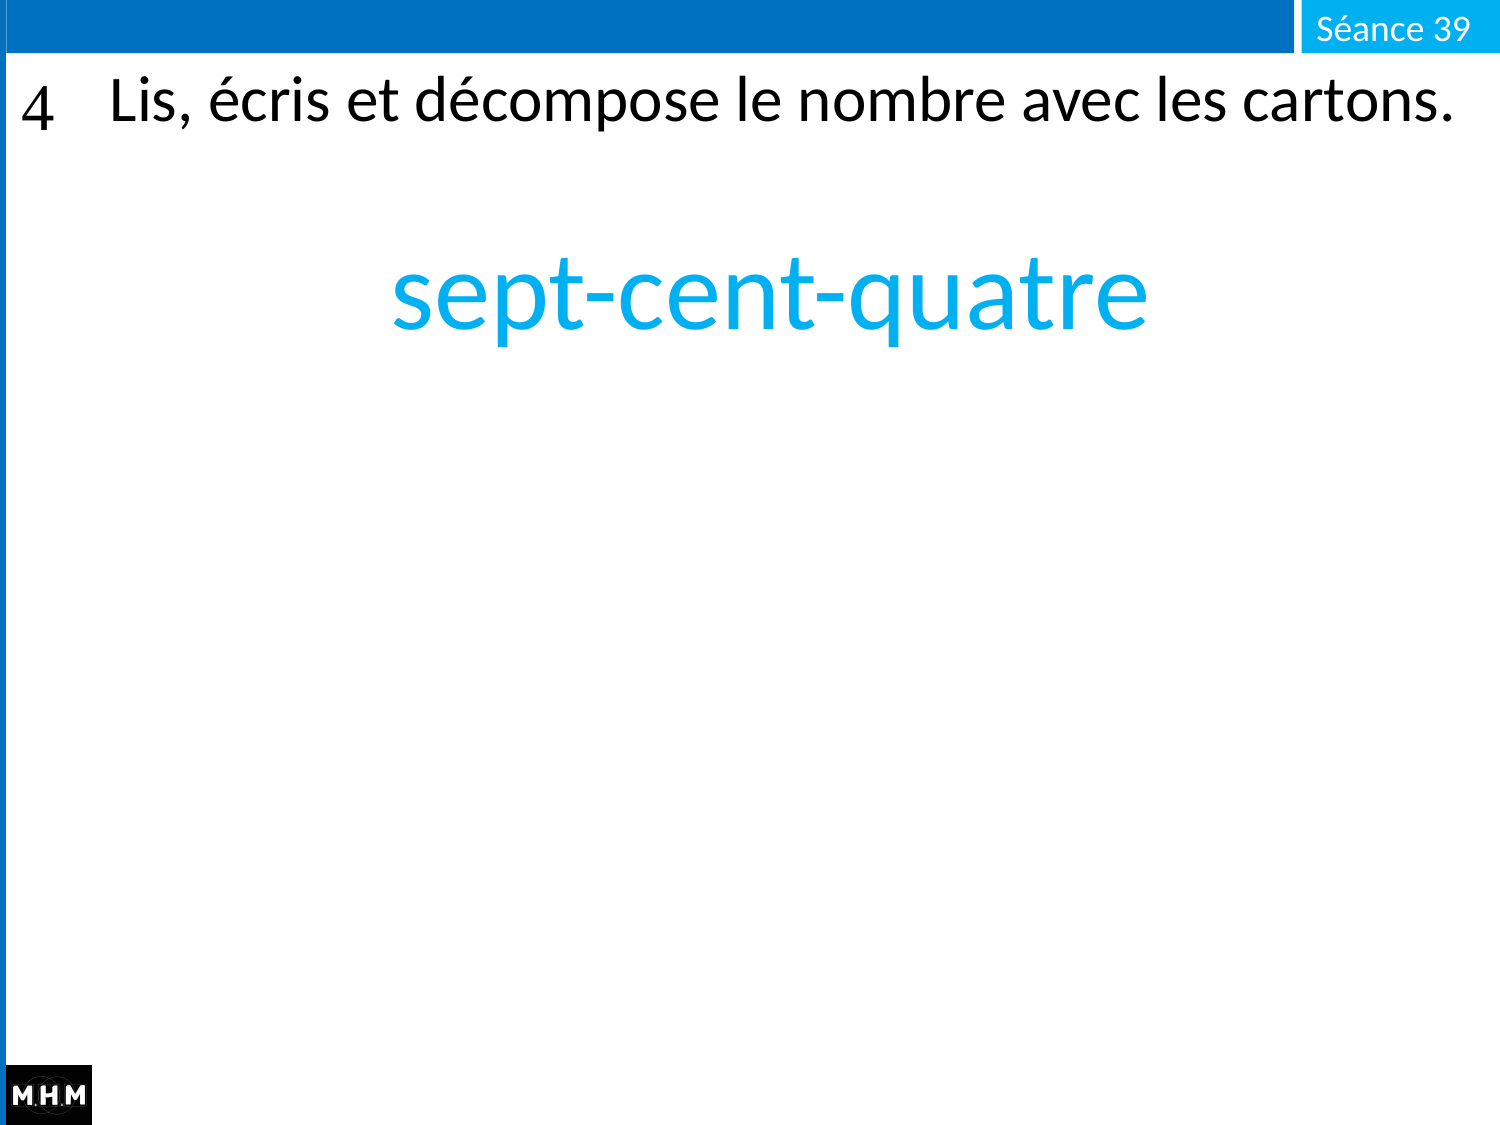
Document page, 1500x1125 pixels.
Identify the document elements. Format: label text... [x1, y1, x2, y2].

text_box sept-cent-quatre [205, 209, 1336, 360]
title Lis, écris et décompose le nombre avec les cartons. [94, 57, 1500, 144]
picture [6, 1065, 92, 1125]
